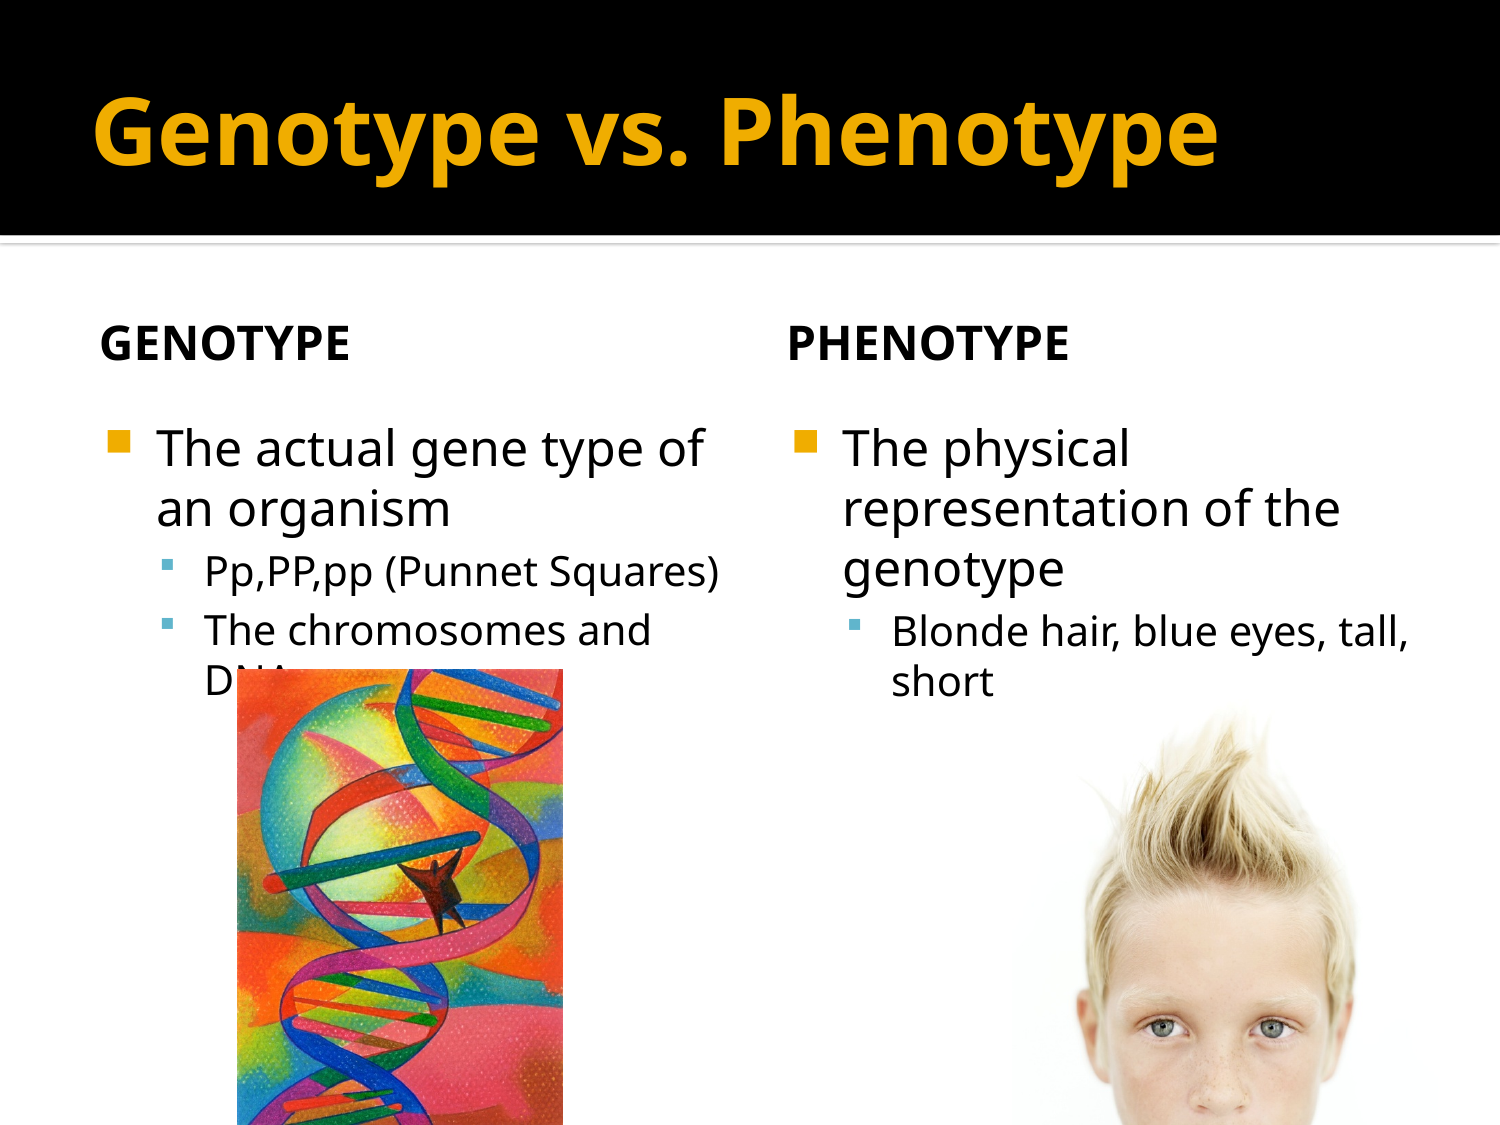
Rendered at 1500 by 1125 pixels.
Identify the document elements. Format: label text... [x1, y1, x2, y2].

list Genotype [75, 278, 738, 396]
list The actual gene type of an organism Pp,PP,pp (Punnet Squares) The chromosomes and DNA [75, 401, 738, 1050]
picture [1012, 699, 1438, 1125]
picture [237, 669, 563, 1125]
title Genotype vs. Phenotype [75, 24, 1425, 231]
list The physical representation of the genotype Blonde hair, blue eyes, tall, short [761, 401, 1425, 1050]
list Phenotype [761, 278, 1425, 396]
